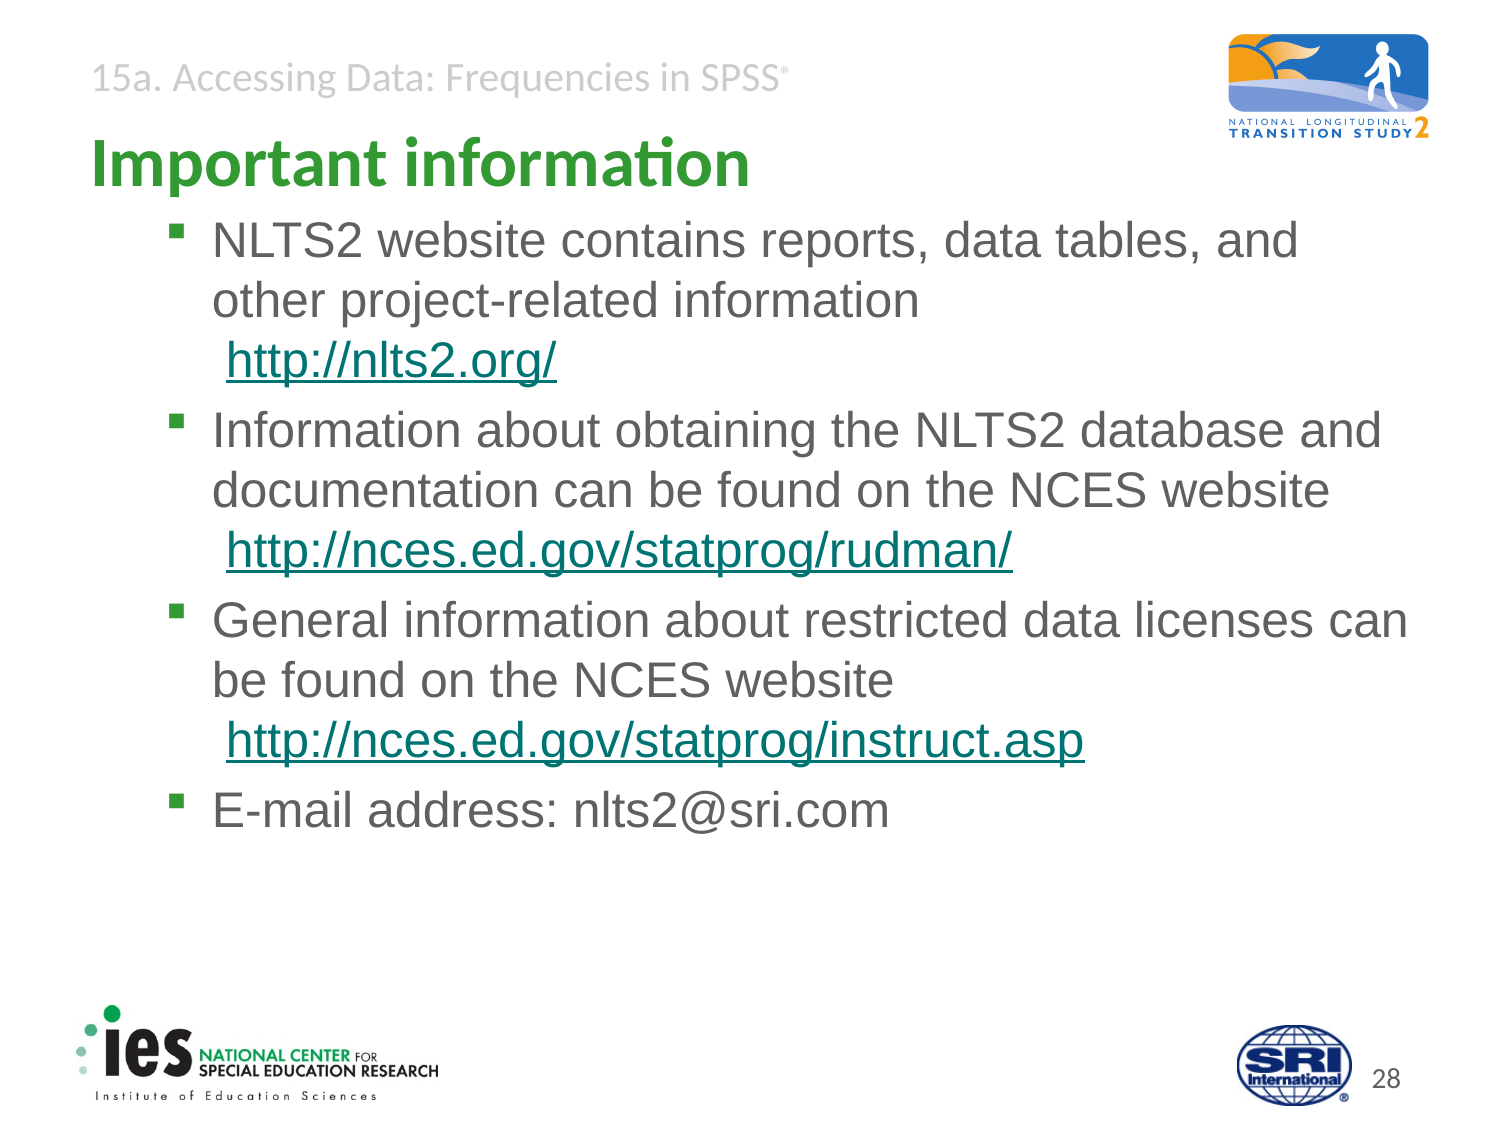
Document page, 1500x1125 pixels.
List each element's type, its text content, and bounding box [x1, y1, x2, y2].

slide_number 27 [1312, 1051, 1417, 1125]
list NLTS2 website contains reports, data tables, and other project-related information http://nlts2.org/ Information about obtaining the NLTS2 database and documentation can be found on the NCES website http://nces.ed.gov/statprog/rudman/ General information about restricted data licenses can be found on the NCES website http://nces.ed.gov/statprog/instruct.asp E-mail address: nlts2@sri.com [74, 199, 1426, 943]
title Important information [74, 90, 1426, 199]
picture [1237, 1025, 1352, 1106]
picture [76, 1005, 438, 1100]
